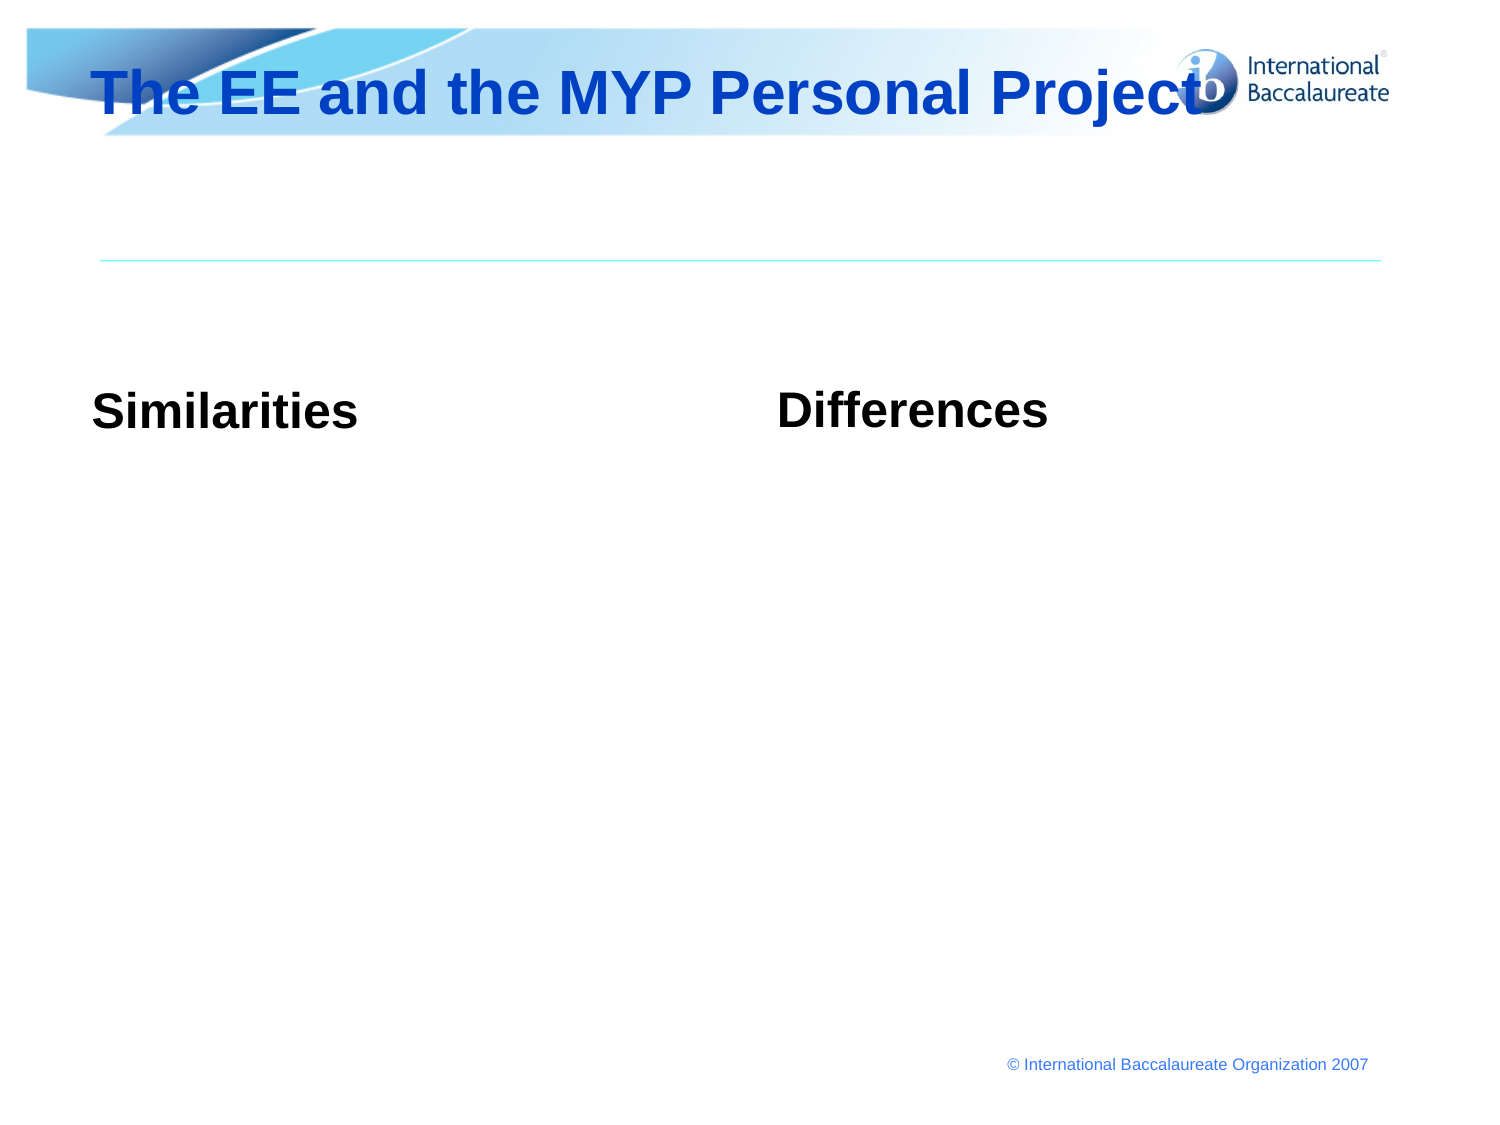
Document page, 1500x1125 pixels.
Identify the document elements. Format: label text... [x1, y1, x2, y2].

list Similarities [76, 338, 740, 447]
title The EE and the MYP Personal Project [75, 45, 1425, 233]
picture [24, 24, 1263, 142]
list Differences [761, 338, 1425, 446]
